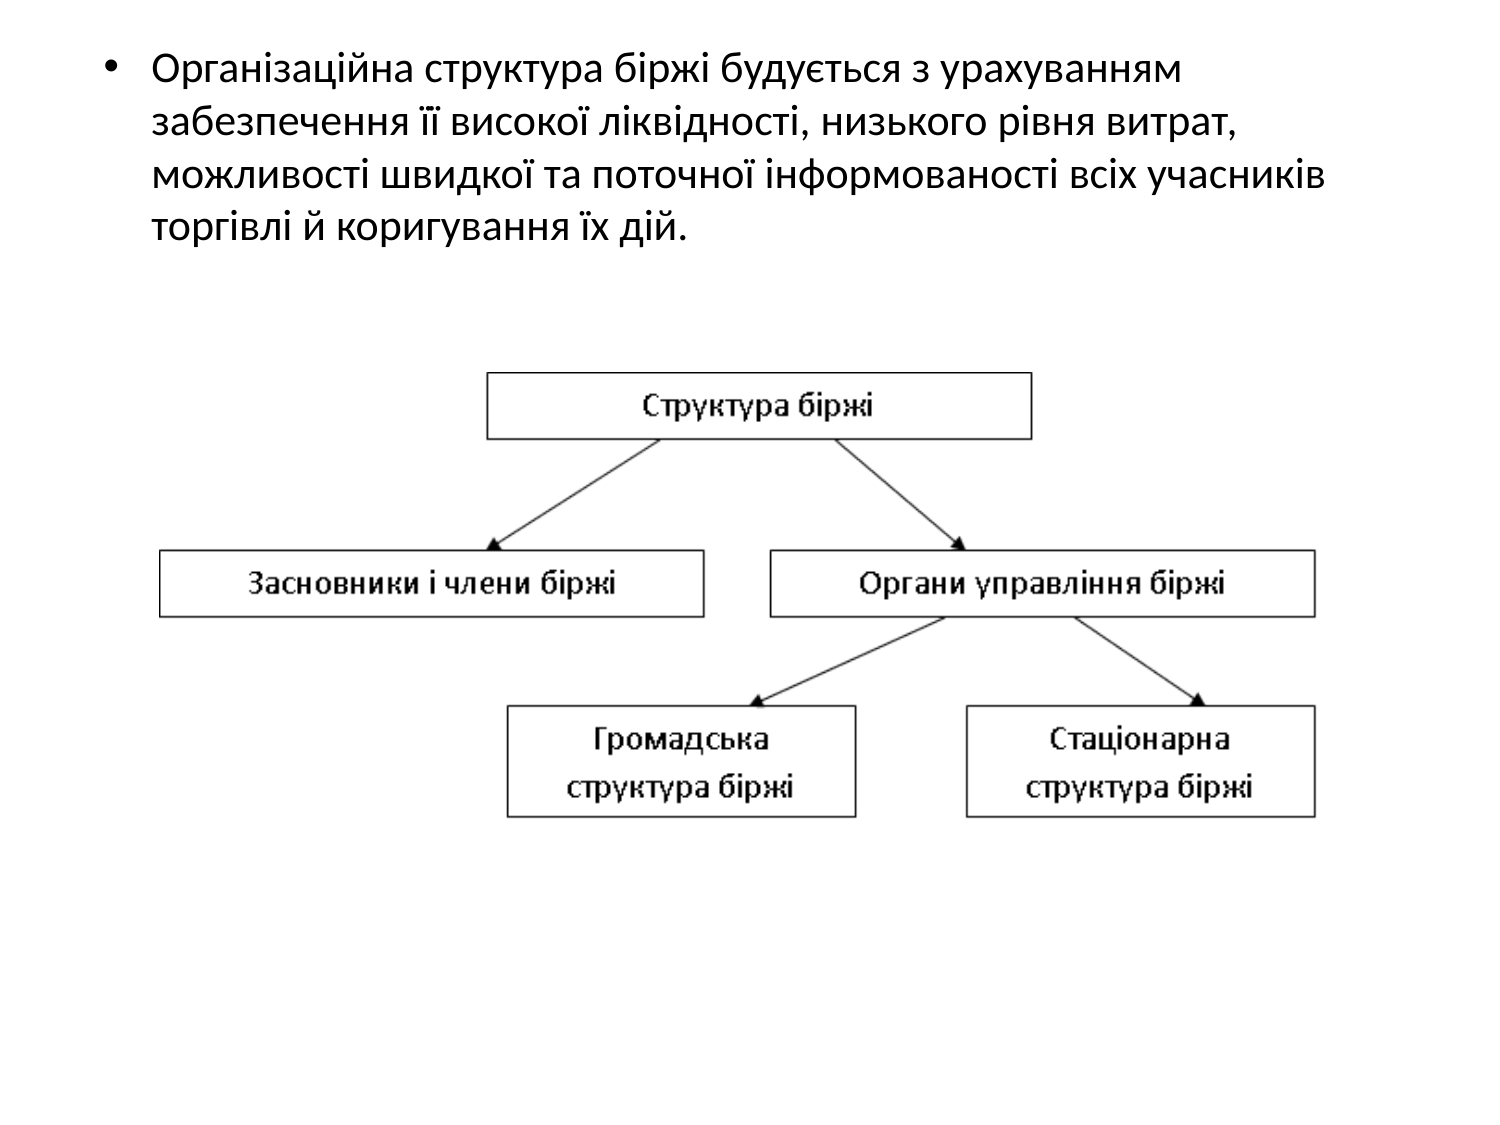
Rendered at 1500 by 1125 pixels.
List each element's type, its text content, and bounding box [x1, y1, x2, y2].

picture [159, 371, 1320, 822]
list Організаційна структура біржі будується з урахуванням забезпечення її високої ліквідності, низького рівня витрат, можливості швидкої та поточної інформованості всіх учасників торгівлі й коригування їх дій. [88, 30, 1439, 261]
